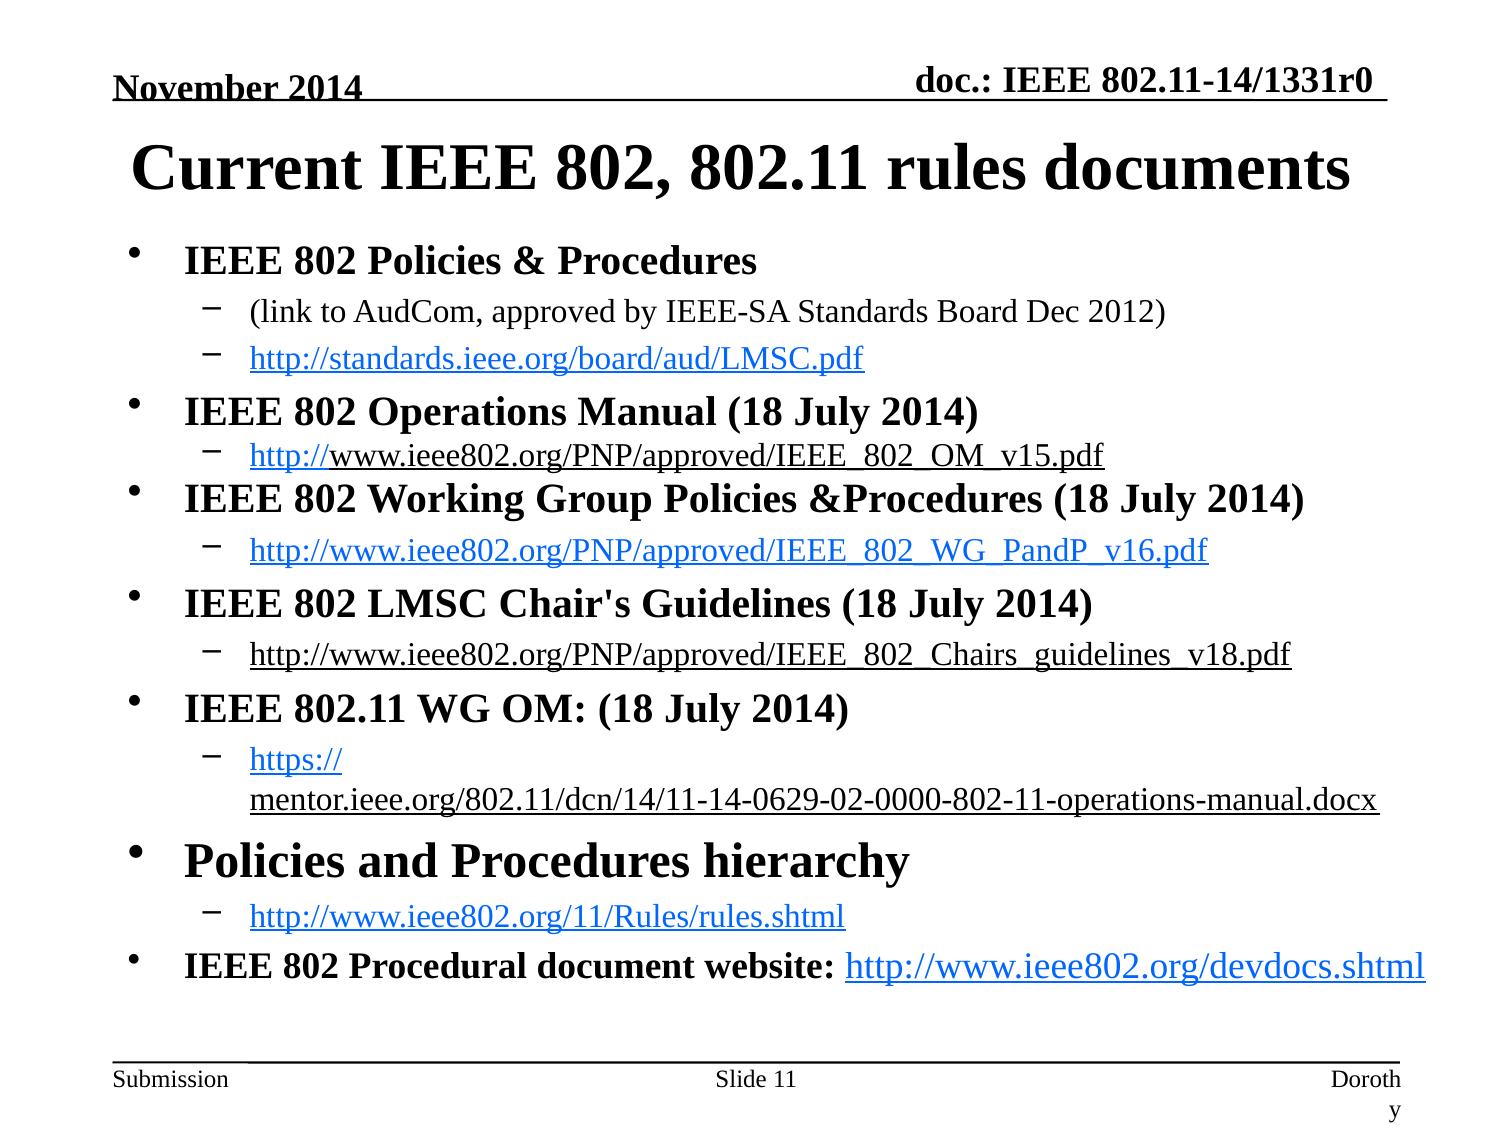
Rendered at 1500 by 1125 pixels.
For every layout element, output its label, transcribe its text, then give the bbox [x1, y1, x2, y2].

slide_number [112, 62, 401, 109]
footer Dorothy Stanley (Aruba Networks) [1324, 1076, 1402, 1093]
slide_number Slide 11 [712, 1076, 800, 1093]
list IEEE 802 Policies & Procedures (link to AudCom, approved by IEEE-SA Standards Board Dec 2012) http://standards.ieee.org/board/aud/LMSC.pdf IEEE 802 Operations Manual (18 July 2014) http://www.ieee802.org/PNP/approved/IEEE_802_OM_v15.pdf IEEE 802 Working Group Policies &Procedures (18 July 2014) http://www.ieee802.org/PNP/approved/IEEE_802_WG_PandP_v16.pdf IEEE 802 LMSC Chair's Guidelines (18 July 2014) http://www.ieee802.org/PNP/approved/IEEE_802_Chairs_guidelines_v18.pdf IEEE 802.11 WG OM: (18 July 2014) https://mentor.ieee.org/802.11/dcn/14/11-14-0629-02-0000-802-11-operations-manual.docx Policies and Procedures hierarchy http://www.ieee802.org/11/Rules/rules.shtml IEEE 802 Procedural document website: http://www.ieee802.org/devdocs.shtml [112, 224, 1463, 1076]
title Current IEEE 802, 802.11 rules documents [112, 112, 1388, 213]
